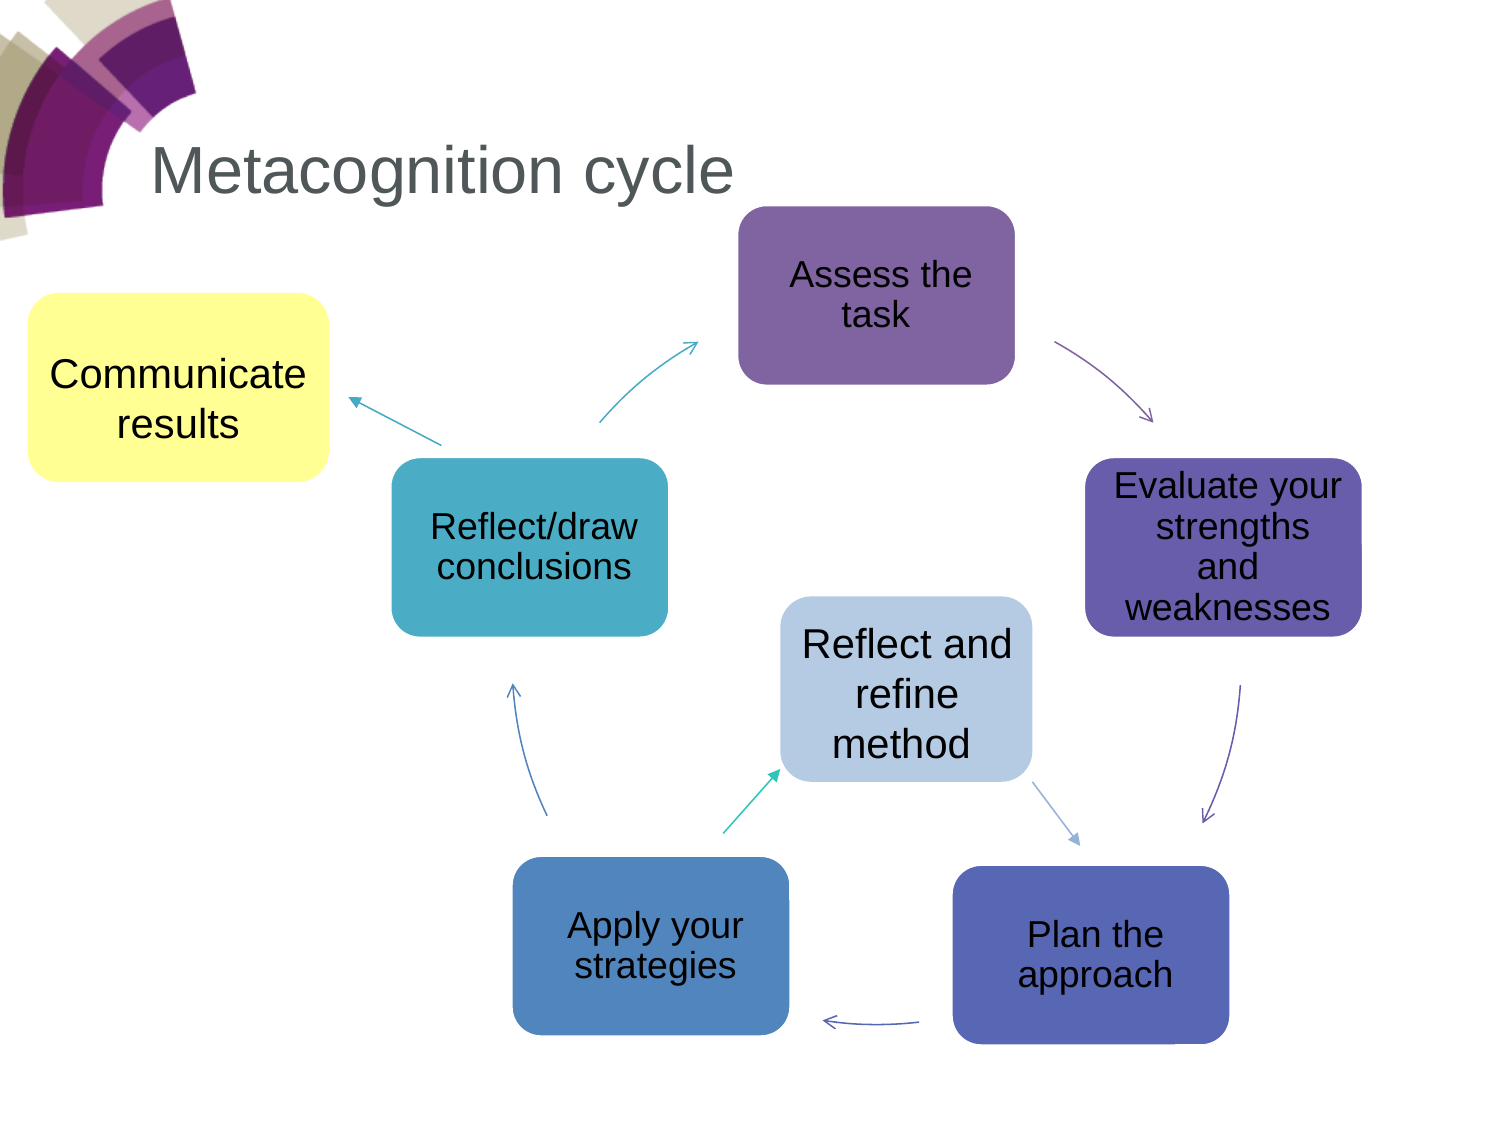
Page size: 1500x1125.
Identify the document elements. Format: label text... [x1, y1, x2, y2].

picture [0, 0, 1500, 1125]
text_box [25, 290, 289, 339]
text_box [27, 339, 1081, 847]
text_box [294, 203, 1459, 1059]
list Metacognition cycle [135, 119, 1282, 297]
